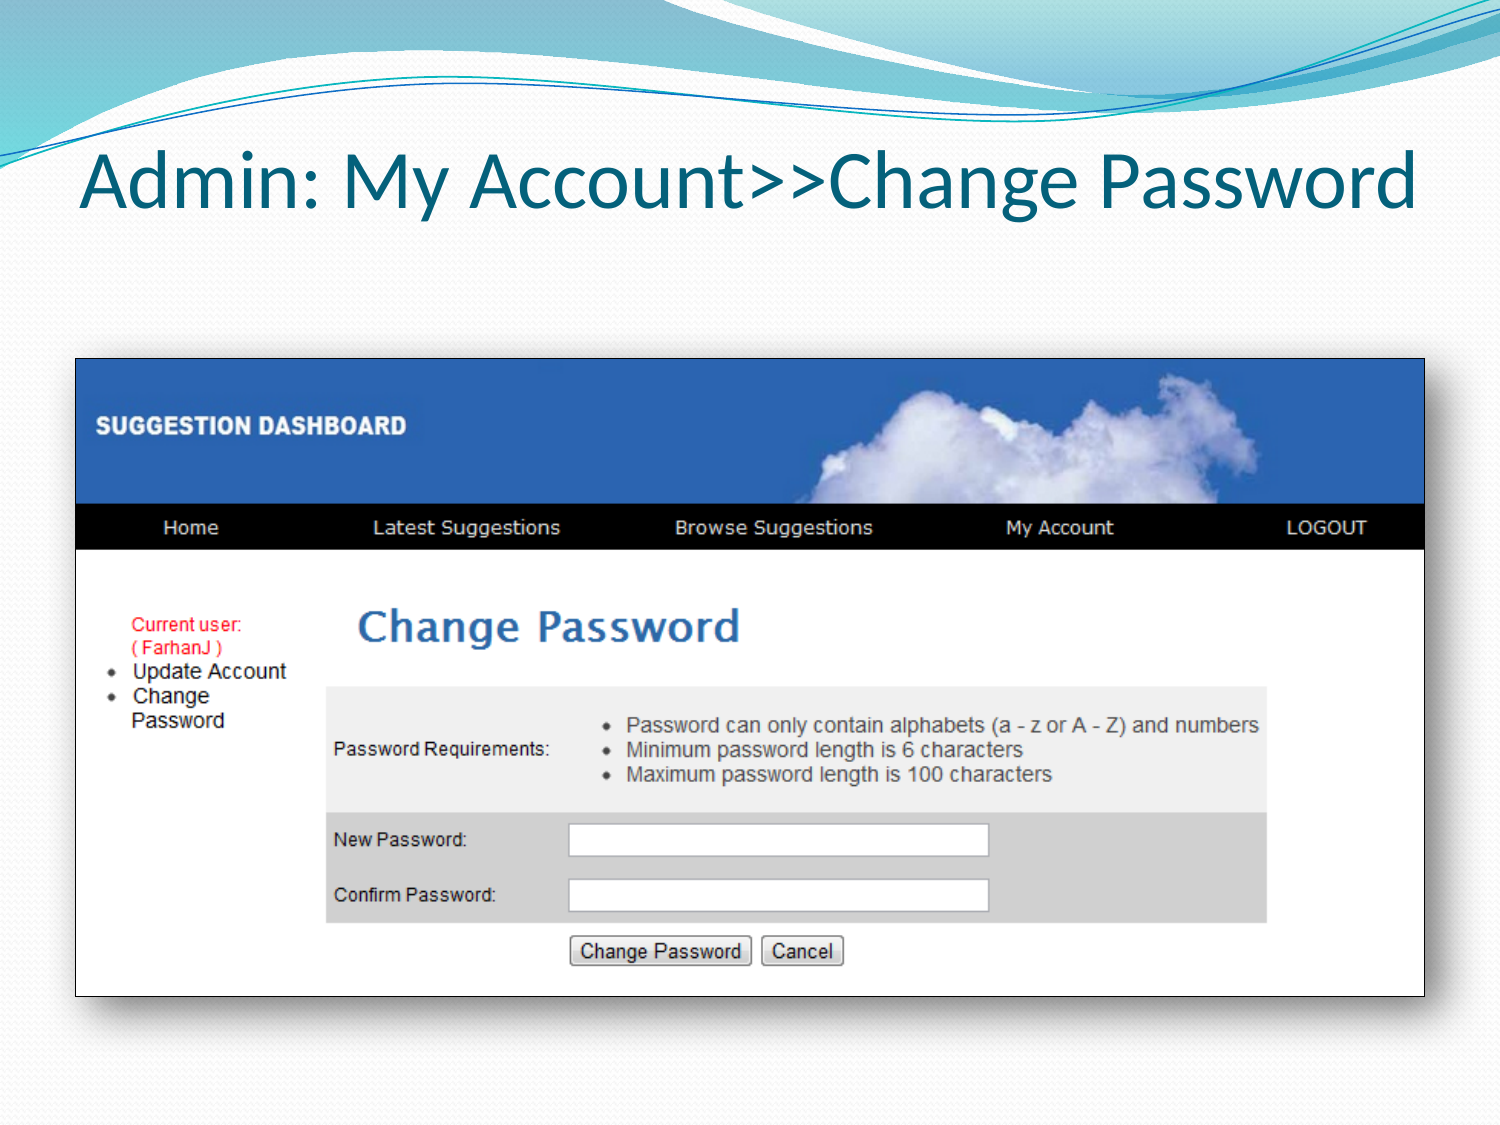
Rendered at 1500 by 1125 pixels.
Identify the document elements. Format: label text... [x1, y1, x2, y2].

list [74, 358, 1426, 997]
title Admin: My Account>>Change Password [75, 50, 1425, 225]
